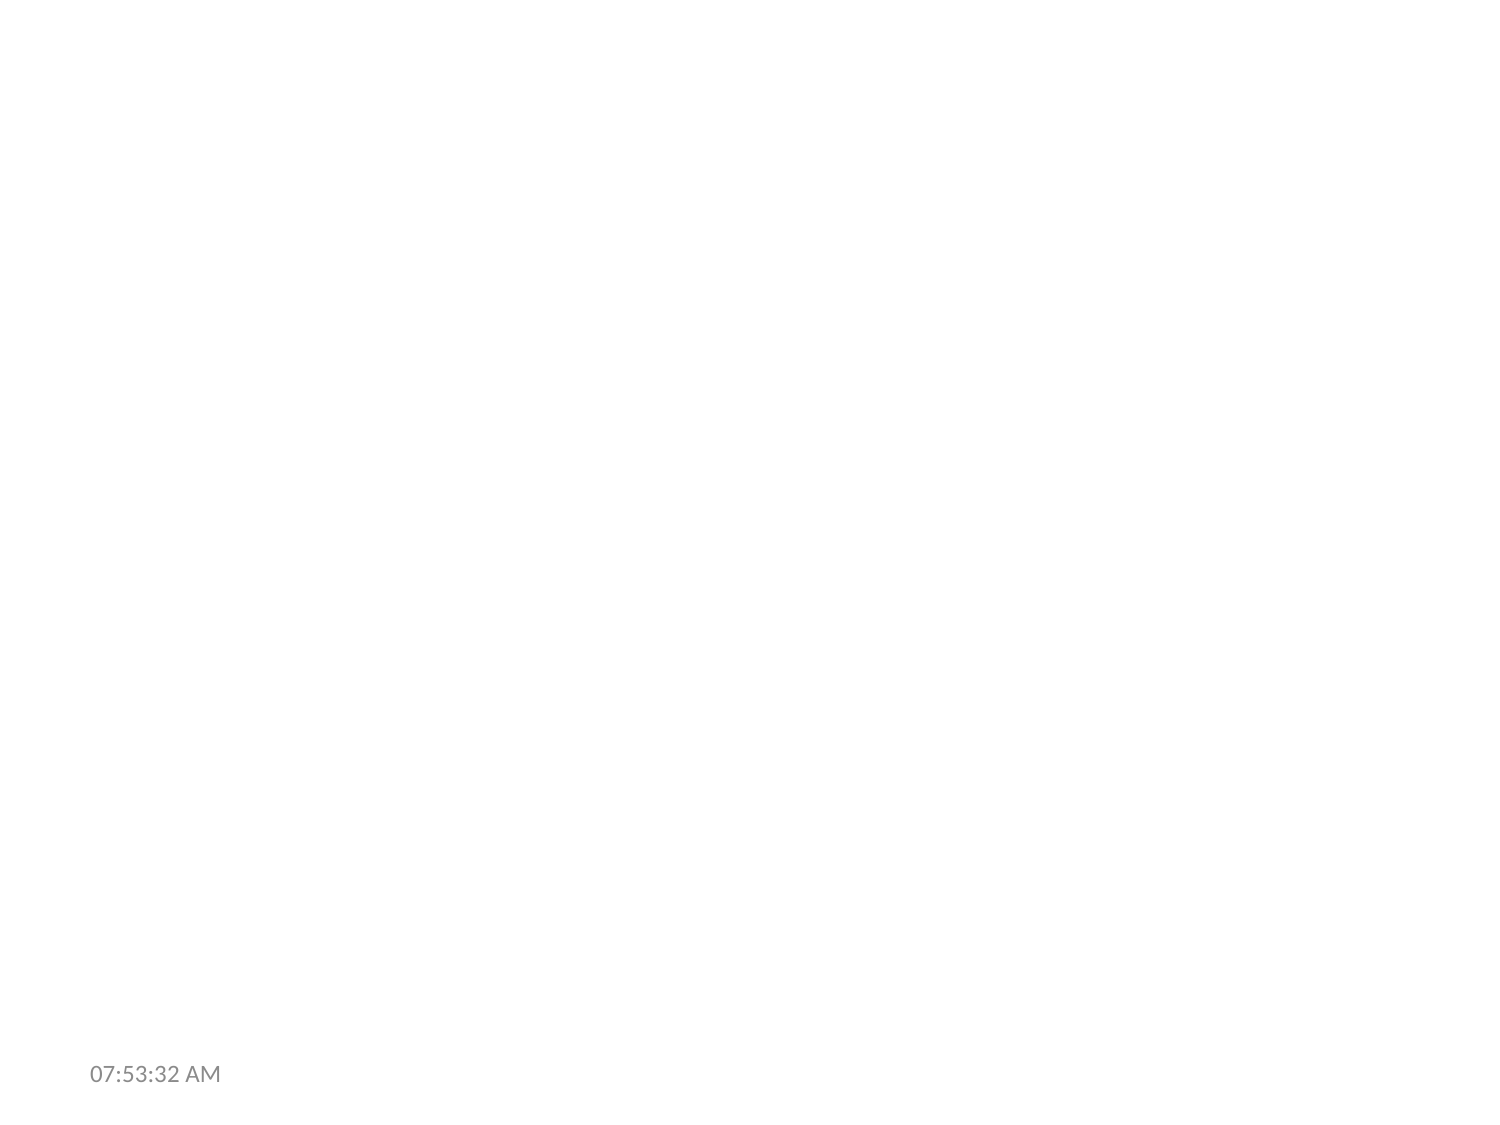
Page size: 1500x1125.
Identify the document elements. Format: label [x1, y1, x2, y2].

slide_number [75, 1042, 425, 1103]
